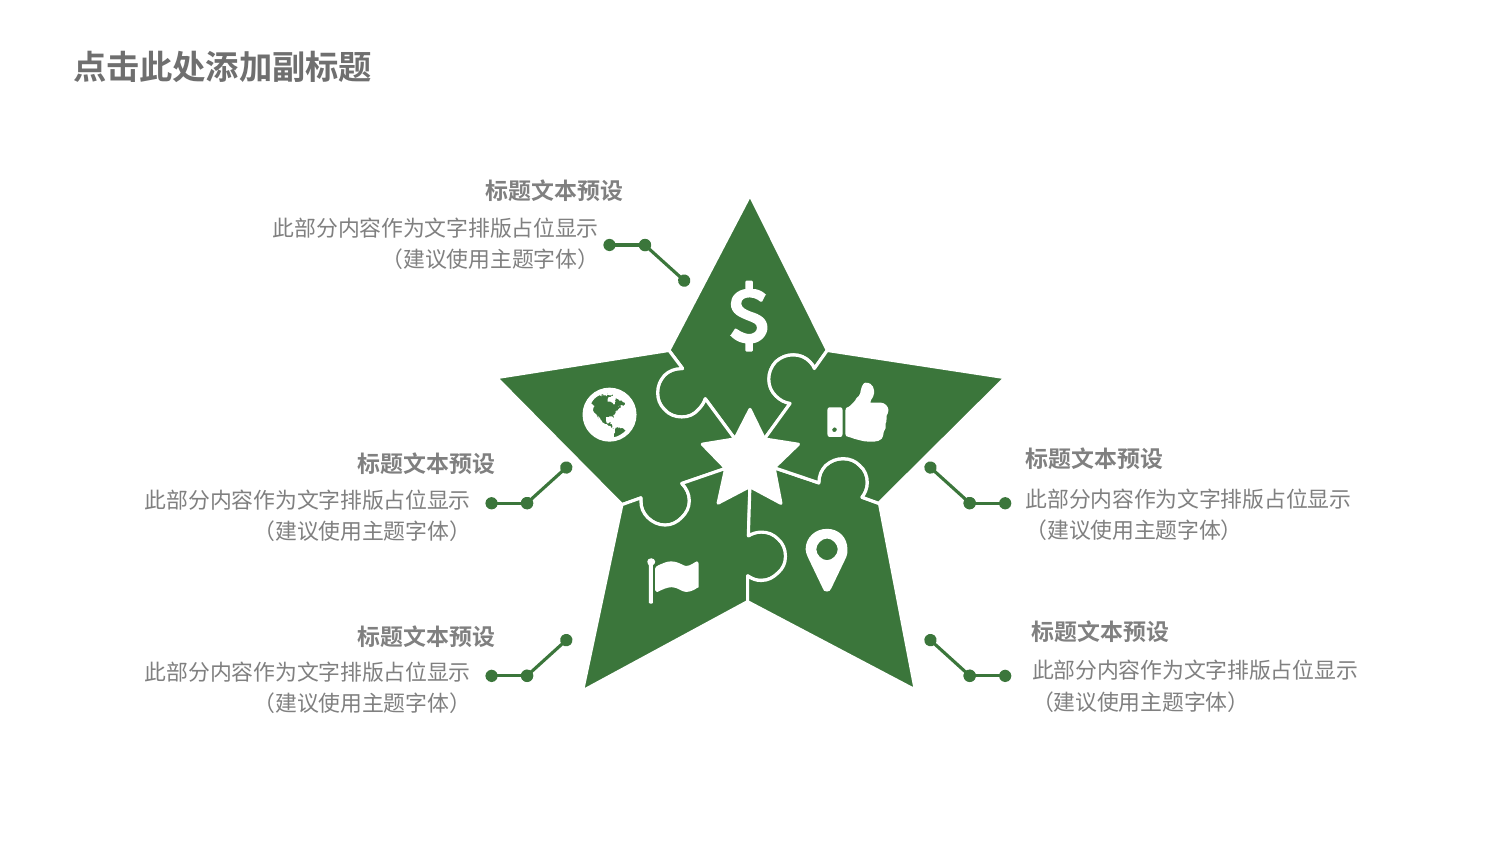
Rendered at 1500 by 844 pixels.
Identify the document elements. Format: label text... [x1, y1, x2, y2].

text_box 点击此处添加副标题 [53, 36, 786, 97]
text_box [97, 175, 1406, 717]
